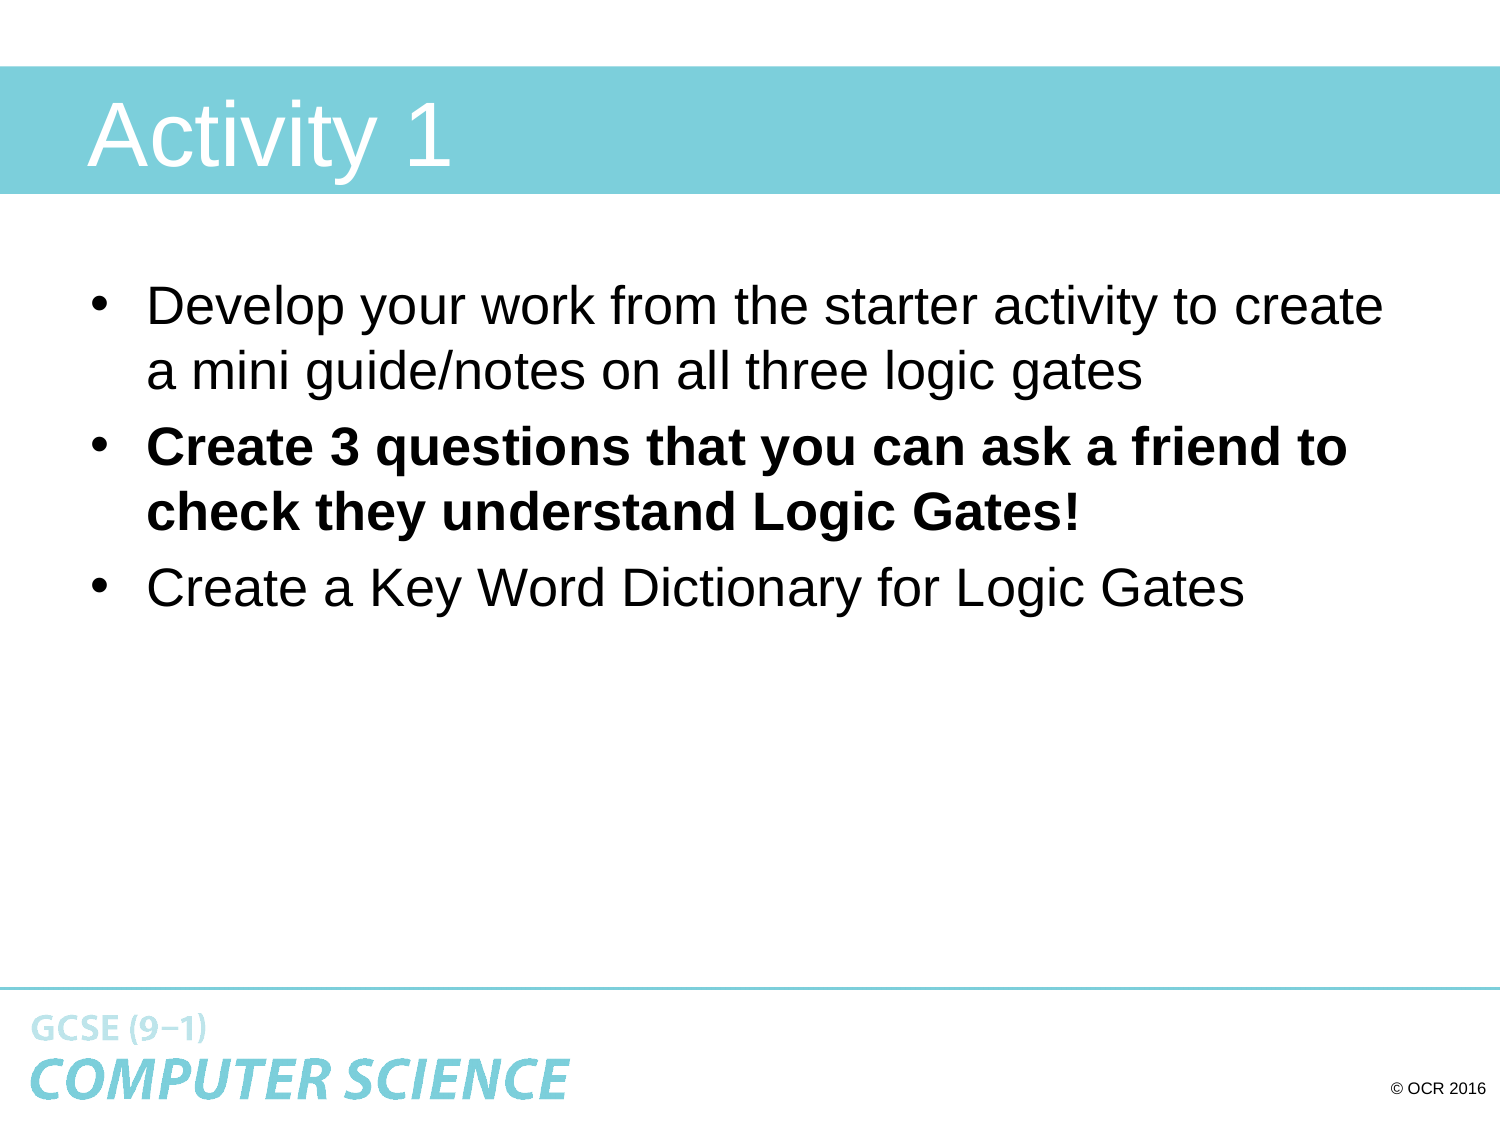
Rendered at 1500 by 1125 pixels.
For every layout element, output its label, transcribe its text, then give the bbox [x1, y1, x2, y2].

picture [0, 987, 1500, 1124]
list Develop your work from the starter activity to create a mini guide/notes on all three logic gates Create 3 questions that you can ask a friend to check they understand Logic Gates! Create a Key Word Dictionary for Logic Gates [75, 262, 1425, 965]
title Activity 1 [0, 66, 1500, 194]
